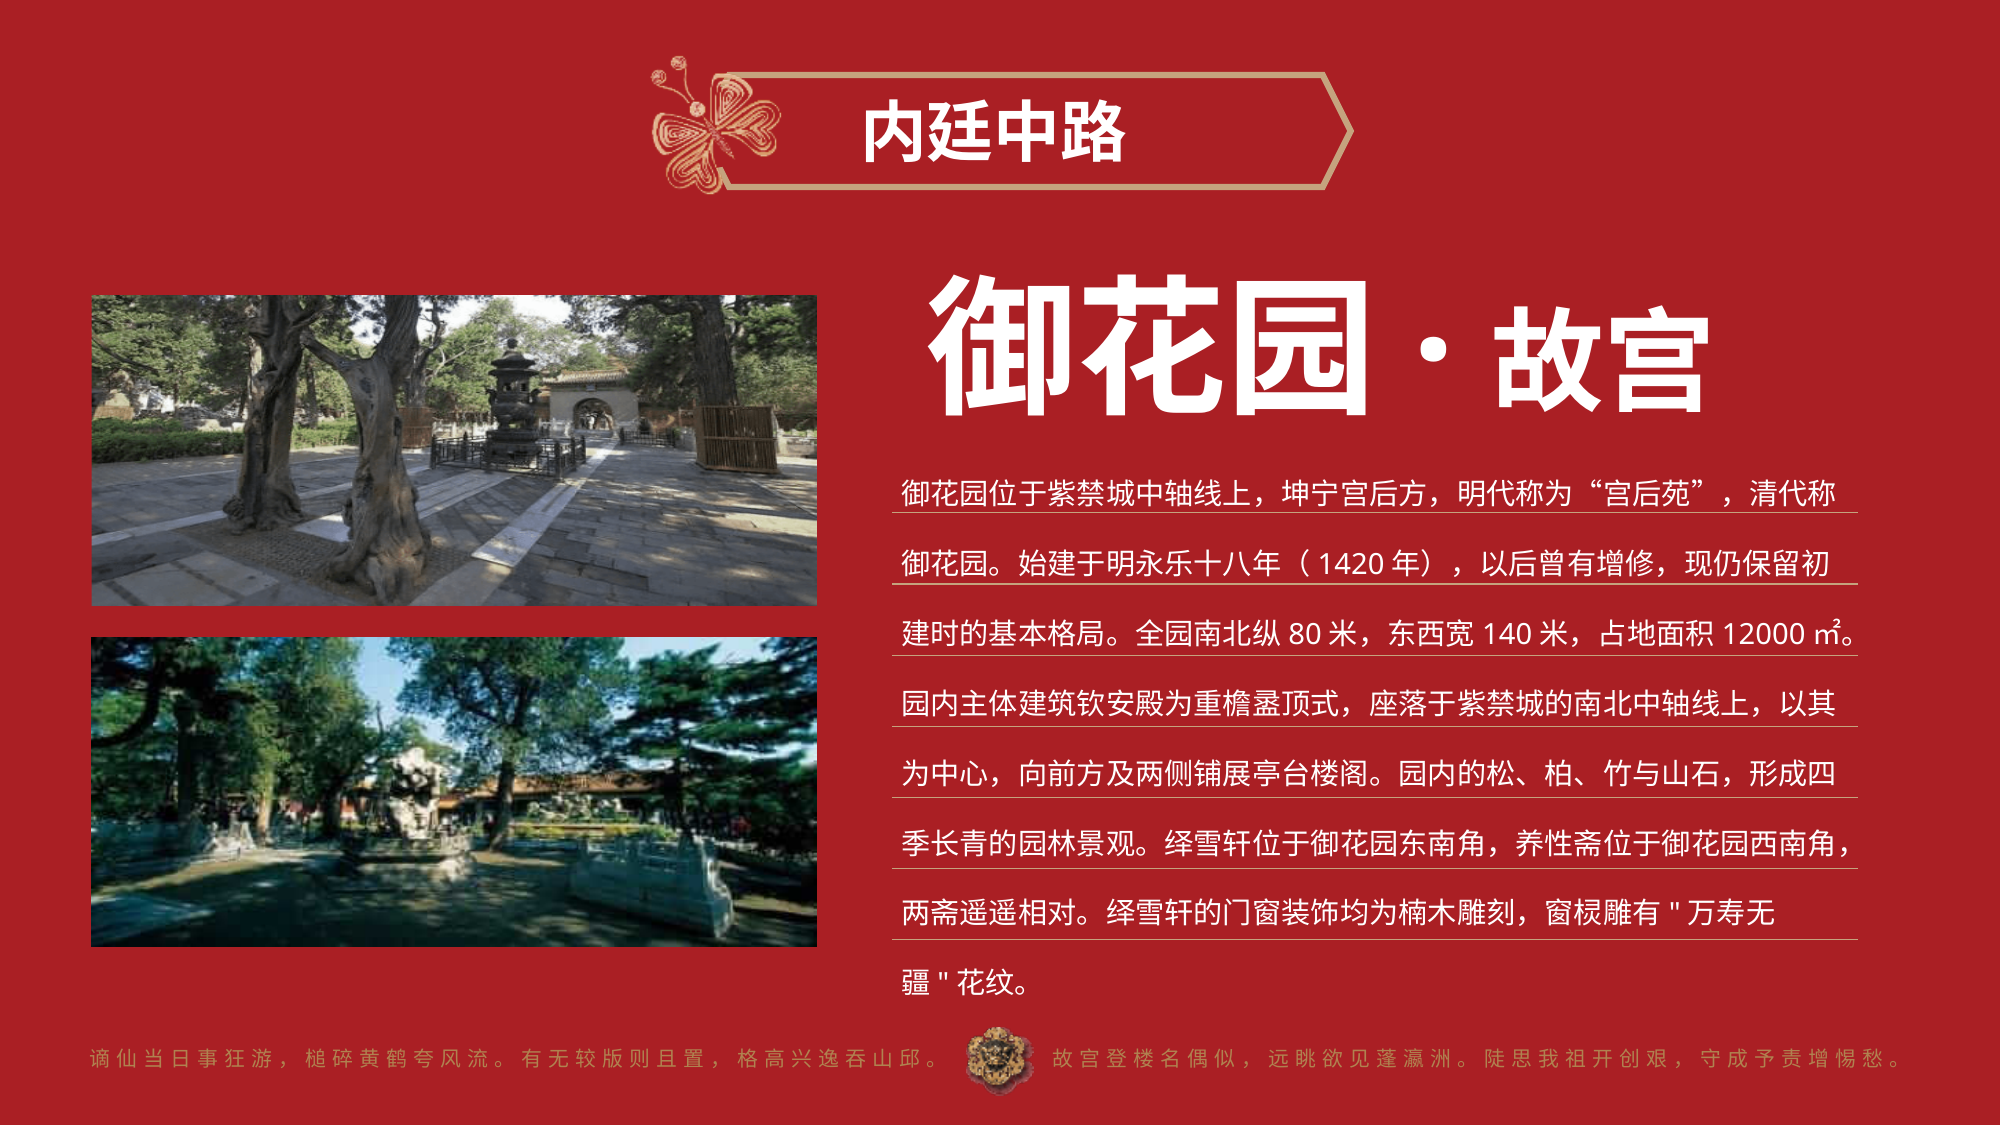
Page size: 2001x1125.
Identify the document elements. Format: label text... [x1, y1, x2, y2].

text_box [886, 433, 1872, 1001]
picture [965, 1027, 1034, 1096]
picture [91, 637, 817, 947]
text_box 御花园·故宫 [911, 244, 1732, 433]
picture [91, 295, 817, 606]
text_box 内廷中路 [845, 82, 1255, 178]
